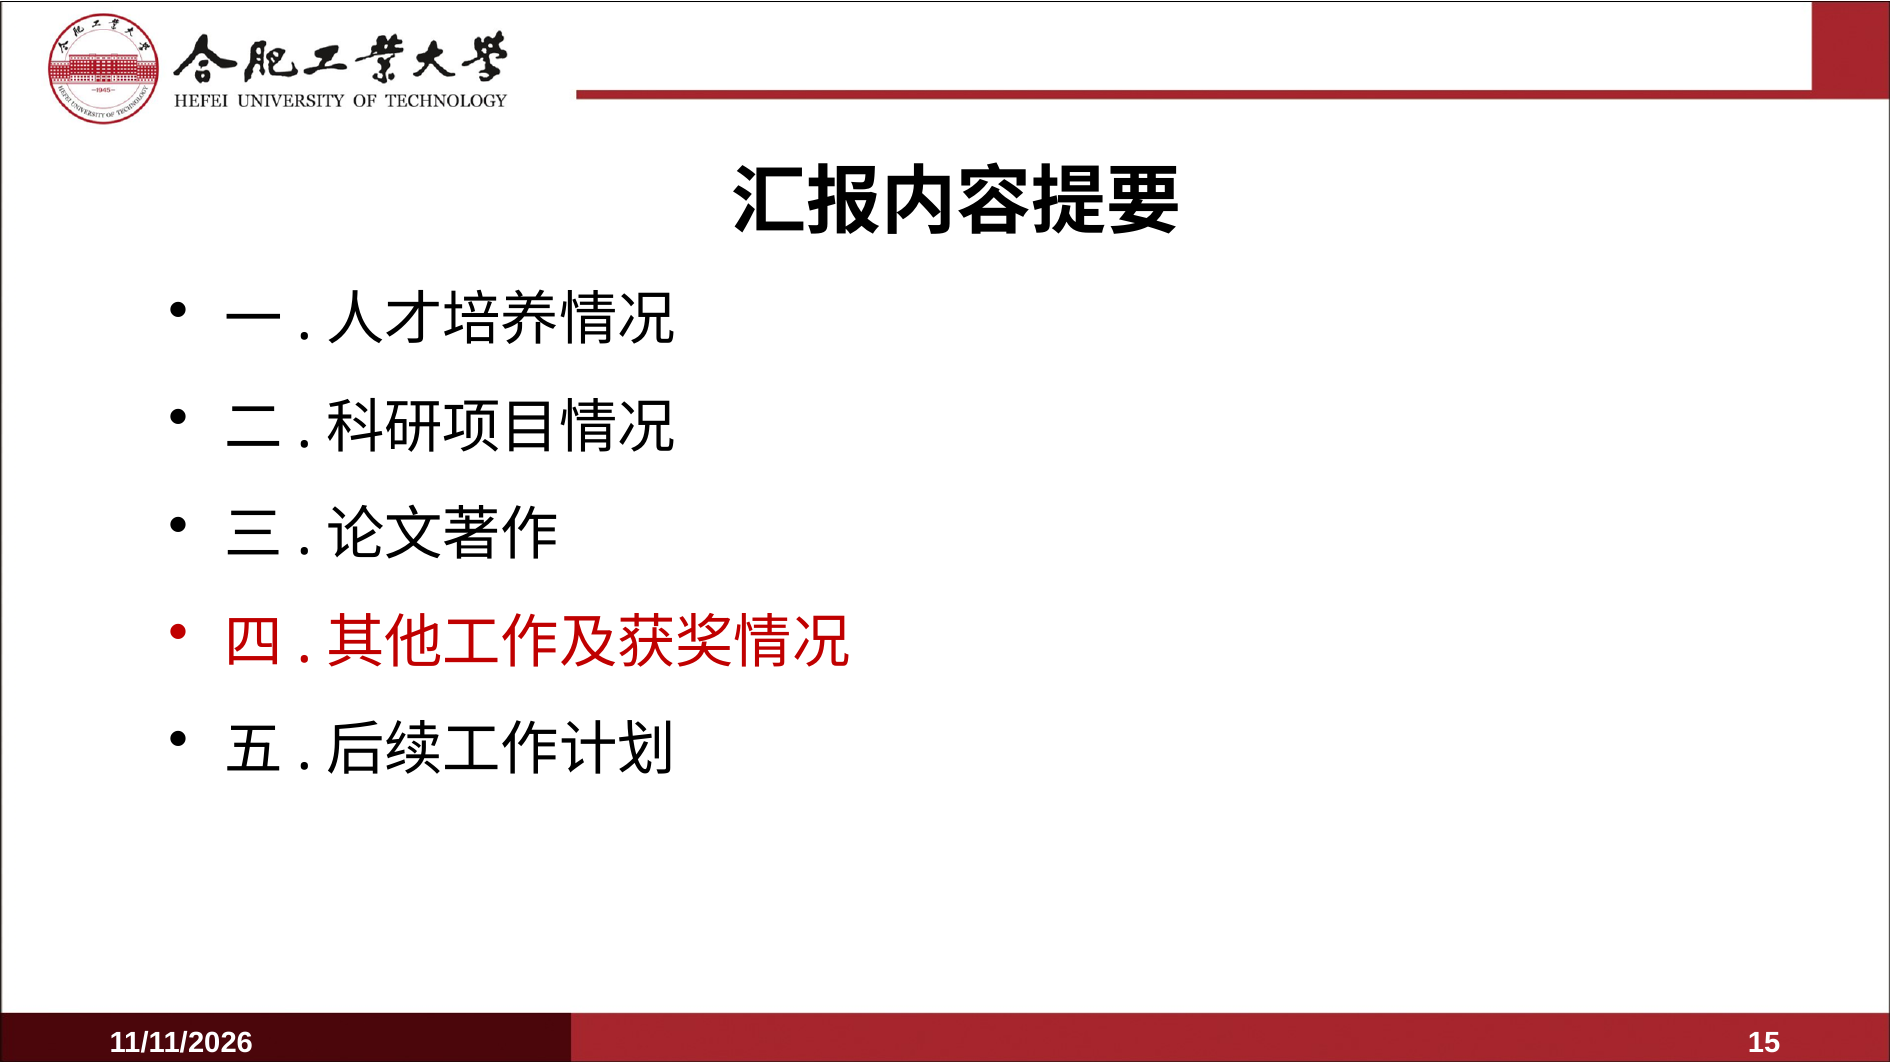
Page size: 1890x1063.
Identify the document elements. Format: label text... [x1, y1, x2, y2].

slide_number 14 [1354, 1015, 1796, 1063]
picture [0, 1, 1890, 1062]
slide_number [94, 1015, 536, 1063]
text_box 汇报内容提要 [153, 121, 1760, 273]
list 一.人才培养情况 二.科研项目情况 三.论文著作 四.其他工作及获奖情况 五.后续工作计划 [153, 273, 1760, 872]
